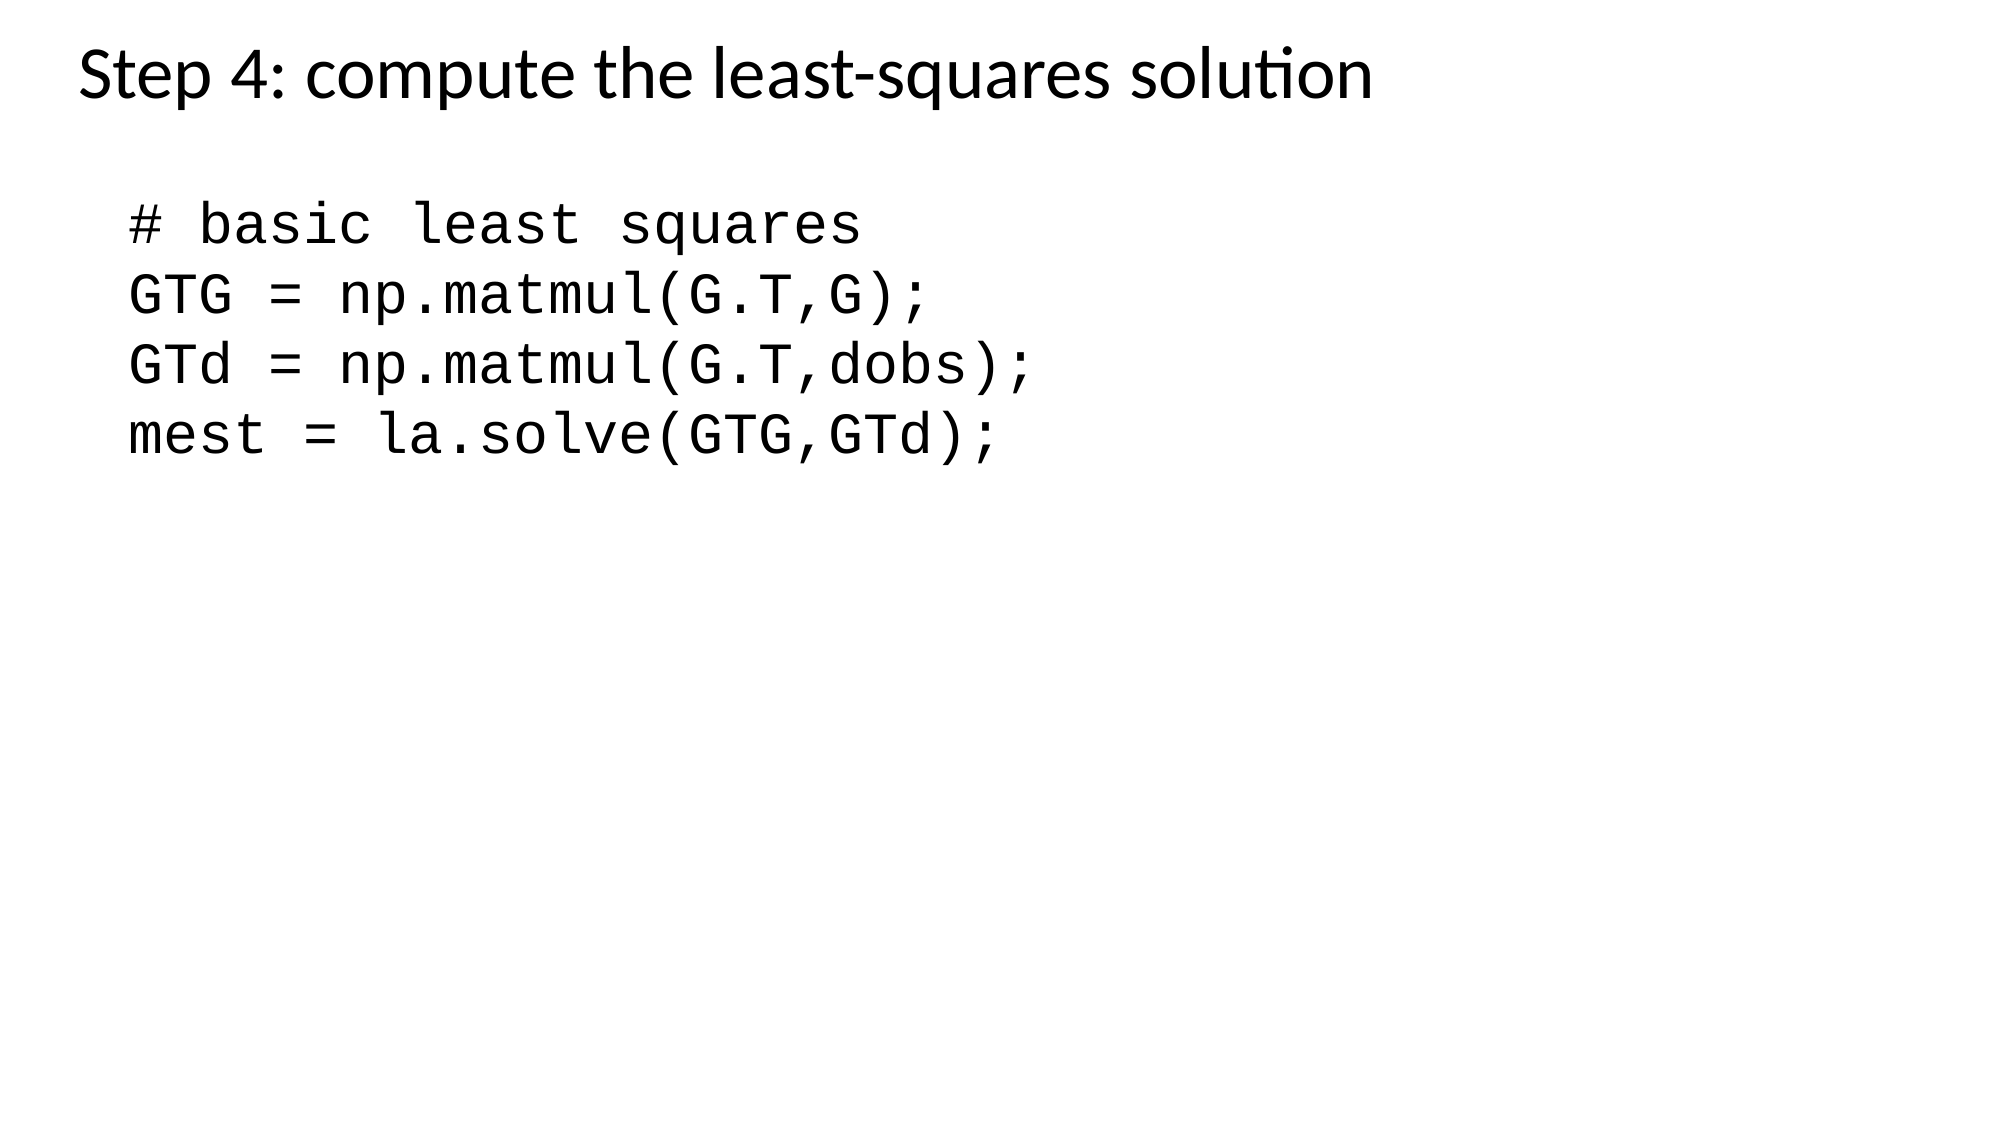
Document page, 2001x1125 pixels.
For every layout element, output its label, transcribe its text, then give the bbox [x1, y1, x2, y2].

text_box Step 4: compute the least-squares solution [63, 16, 1696, 122]
text_box # basic least squares GTG = np.matmul(G.T,G); GTd = np.matmul(G.T,dobs); mest = la.solve(GTG,GTd); [113, 177, 1887, 473]
